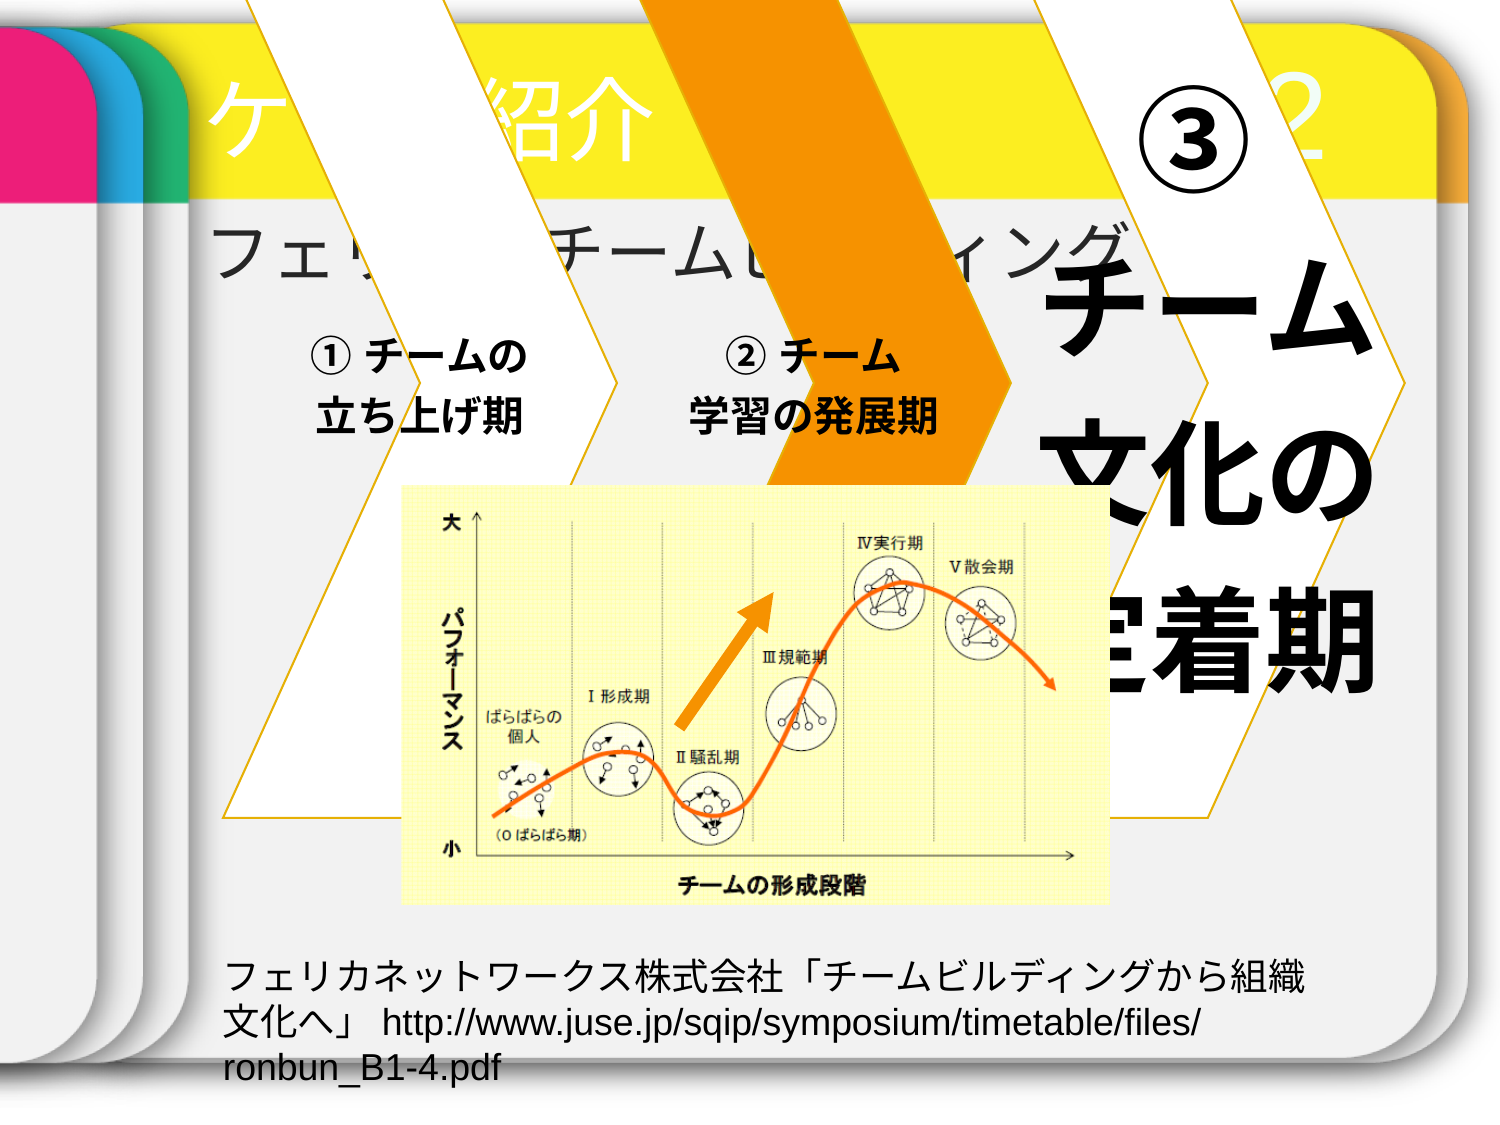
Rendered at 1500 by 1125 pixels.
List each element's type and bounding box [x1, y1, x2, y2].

picture [0, 0, 1500, 1125]
text_box [223, 0, 1405, 818]
text_box [679, 591, 774, 728]
